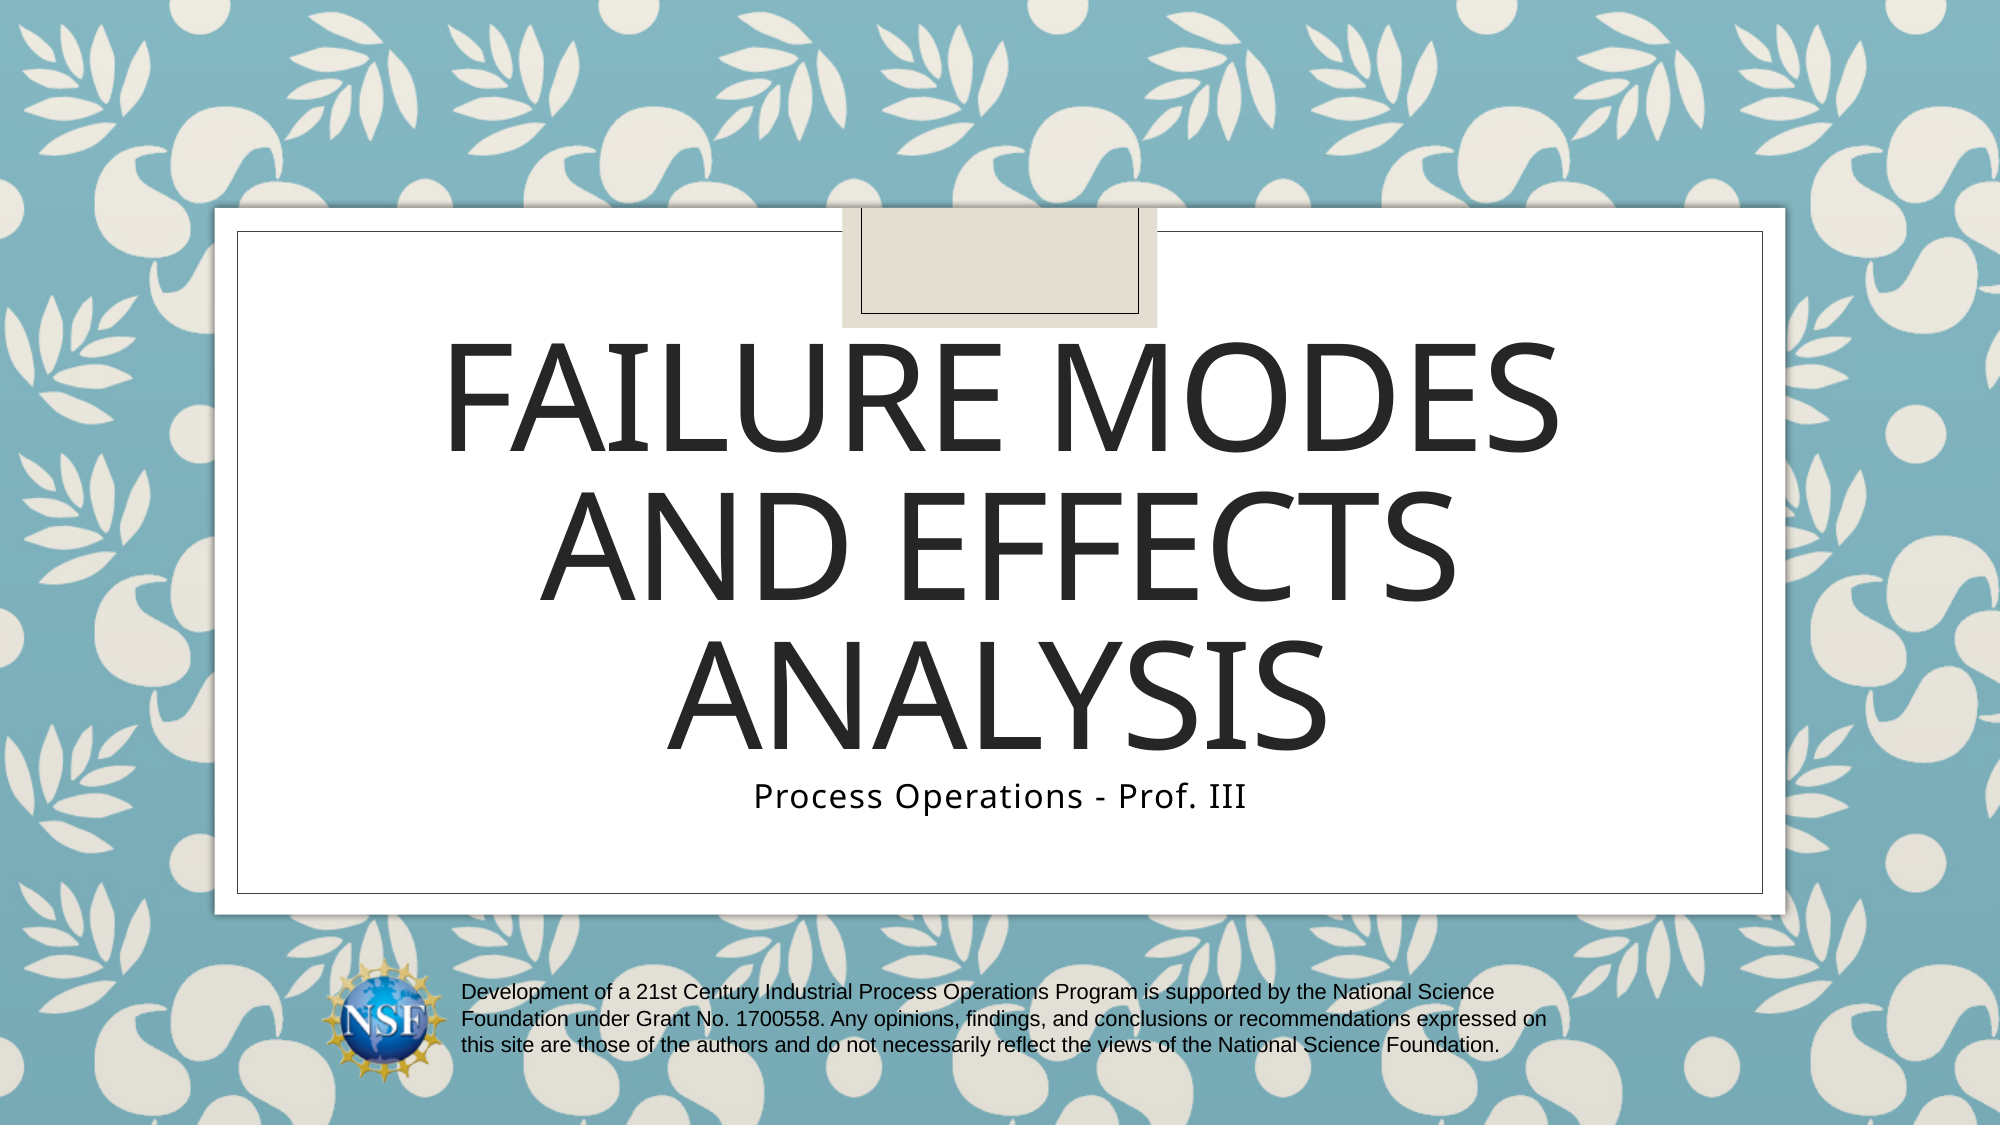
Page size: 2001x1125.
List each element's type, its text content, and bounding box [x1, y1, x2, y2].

title Failure Modes and Effects Analysis [256, 343, 1744, 768]
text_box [321, 957, 1597, 1083]
subtitle Process Operations - Prof. III [256, 768, 1745, 844]
